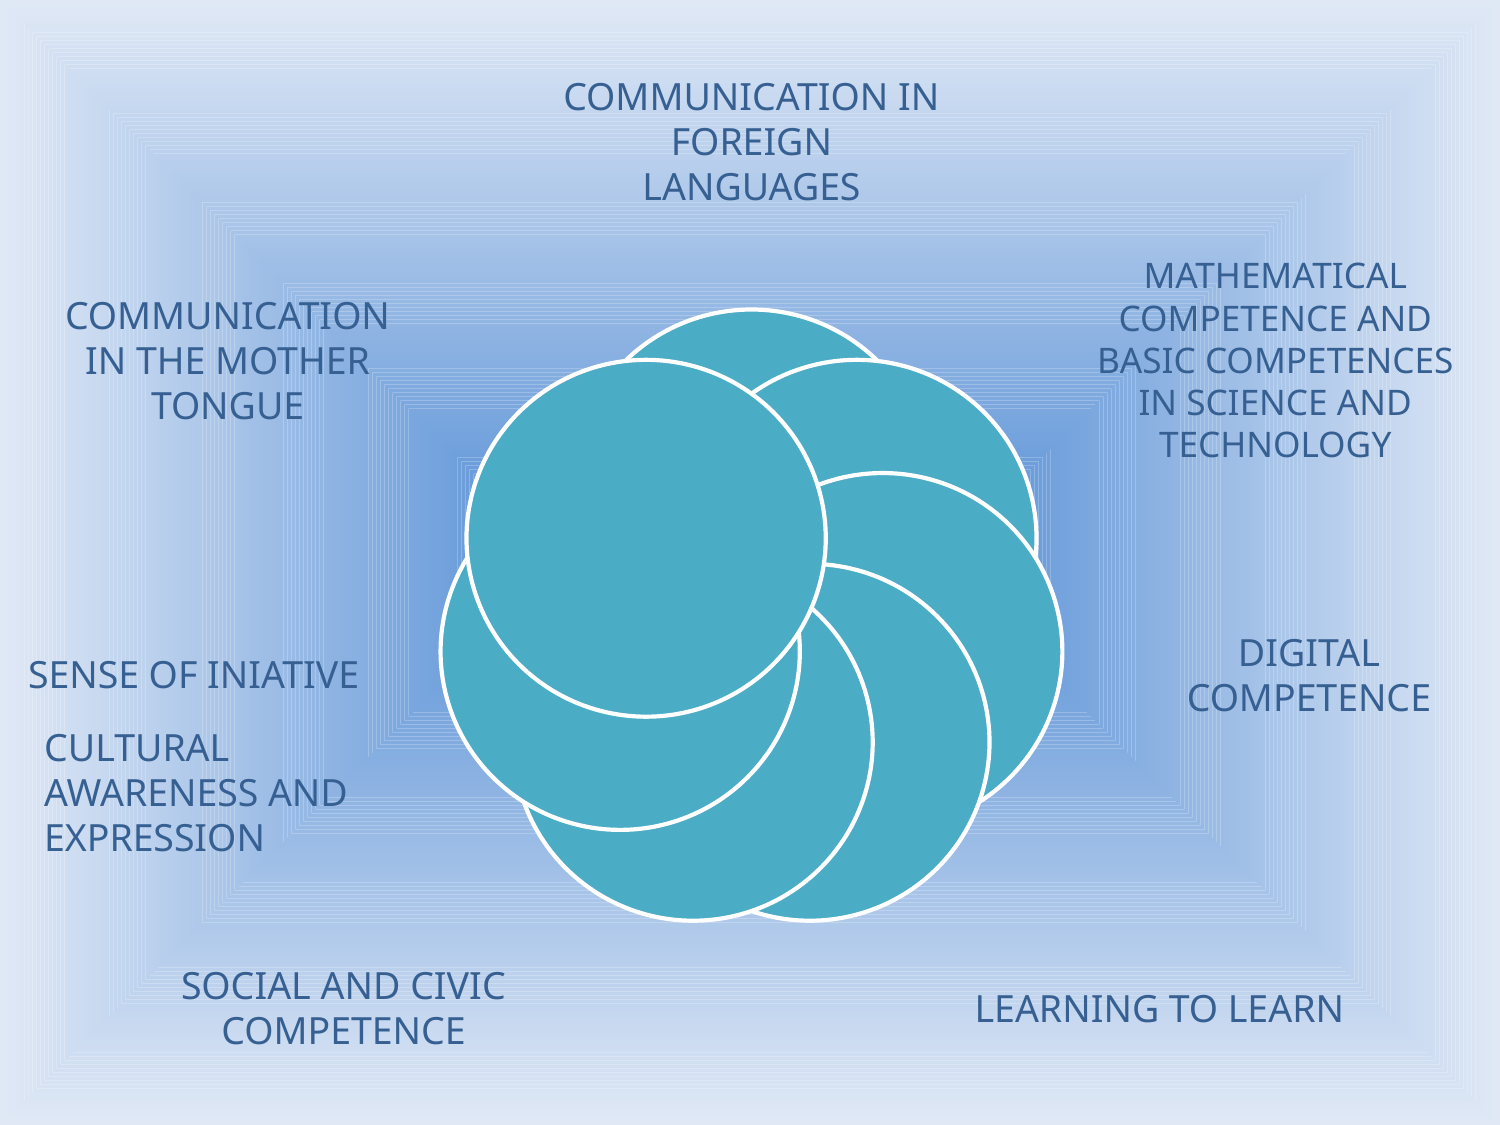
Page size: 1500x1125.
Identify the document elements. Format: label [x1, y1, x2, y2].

text_box [2, 30, 1500, 1125]
